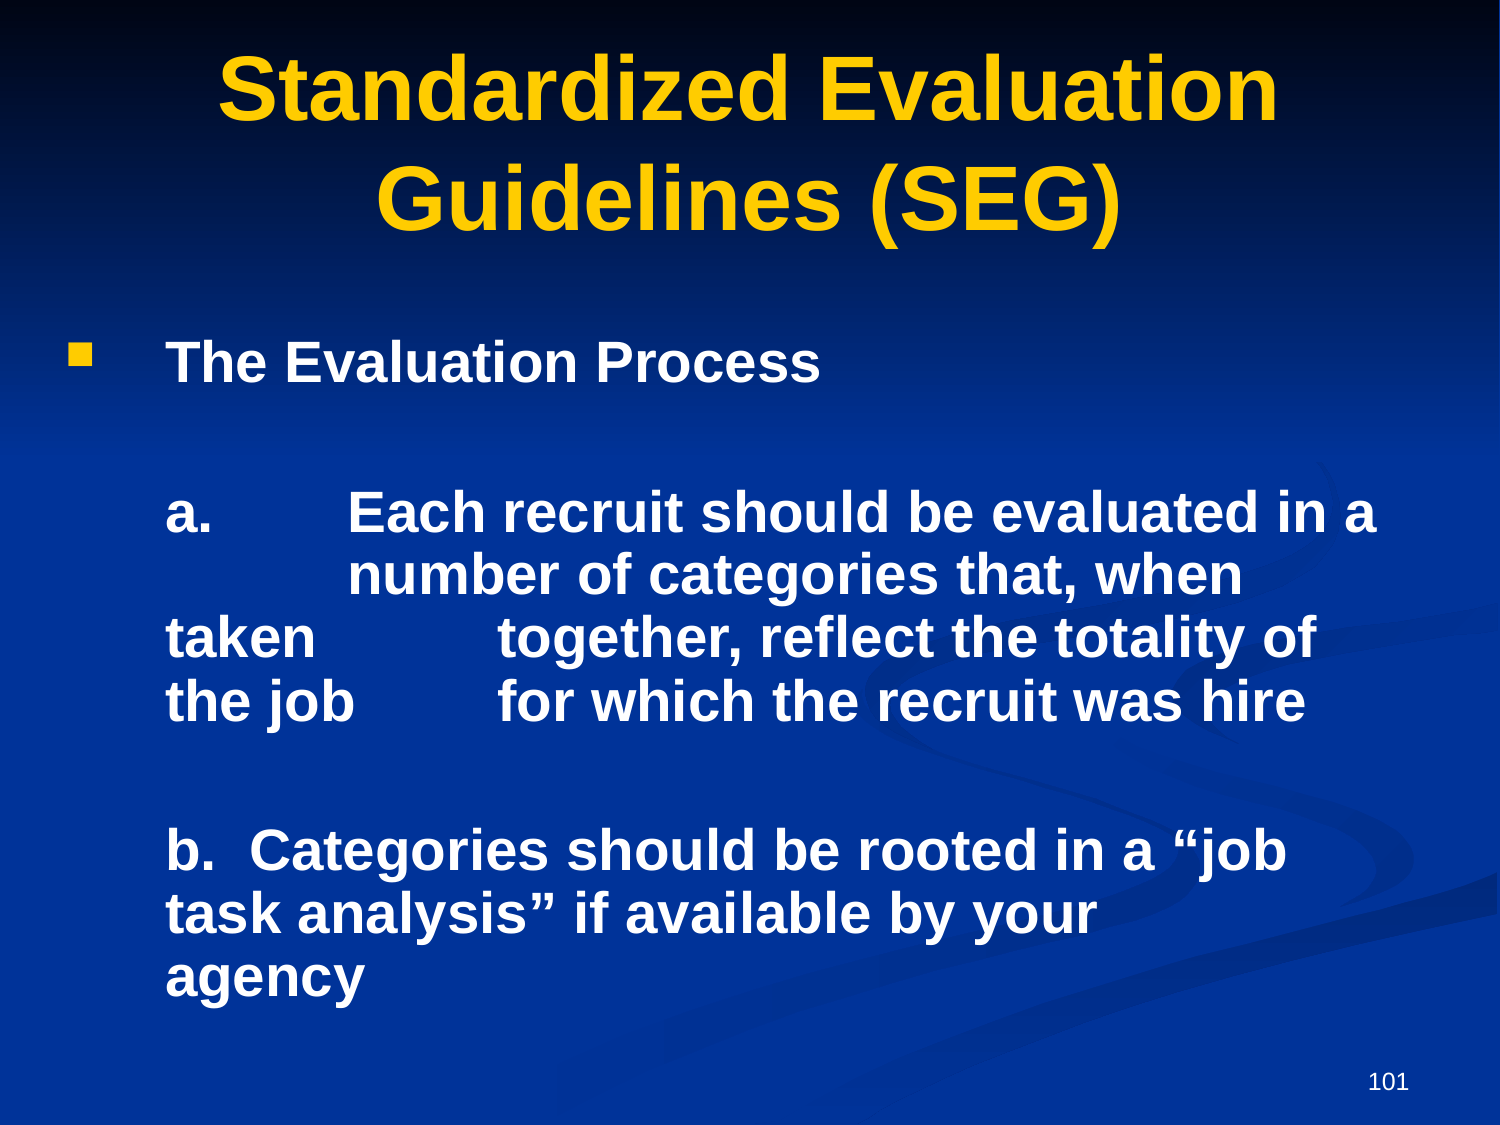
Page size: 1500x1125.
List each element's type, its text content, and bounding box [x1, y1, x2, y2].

list The Evaluation Process a. Each recruit should be evaluated in a number of categories that, when taken together, reflect the totality of the job for which the recruit was hire b. Categories should be rooted in a “job task analysis” if available by your agency [49, 324, 1401, 1068]
slide_number 101 [1074, 1024, 1426, 1104]
title Standardized Evaluation Guidelines (SEG) [74, 44, 1426, 233]
